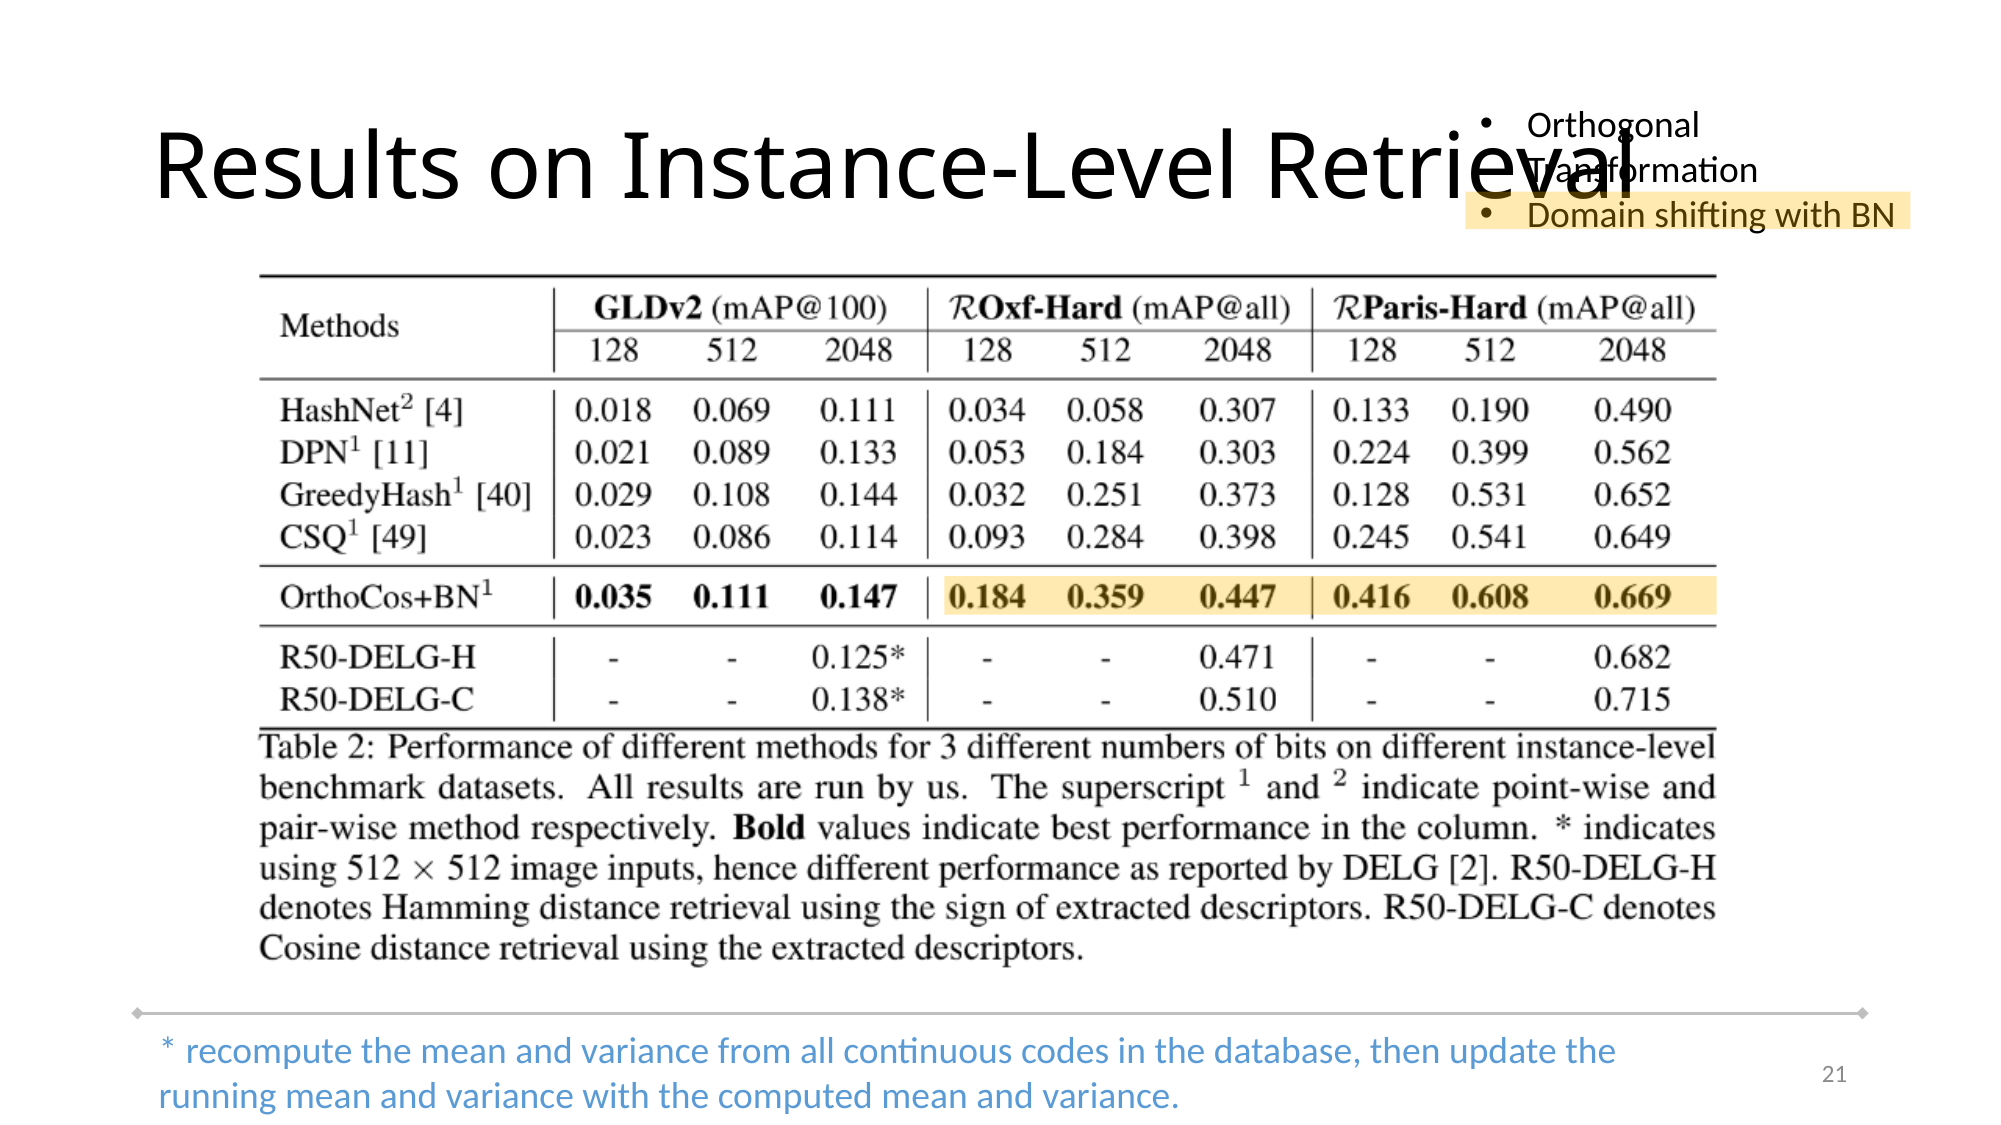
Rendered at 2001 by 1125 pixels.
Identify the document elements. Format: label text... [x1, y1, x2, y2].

title Results on Instance-Level Retrieval [137, 59, 1863, 278]
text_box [139, 191, 1911, 1125]
text_box Orthogonal Transformation Domain shifting with BN [1465, 92, 1930, 243]
